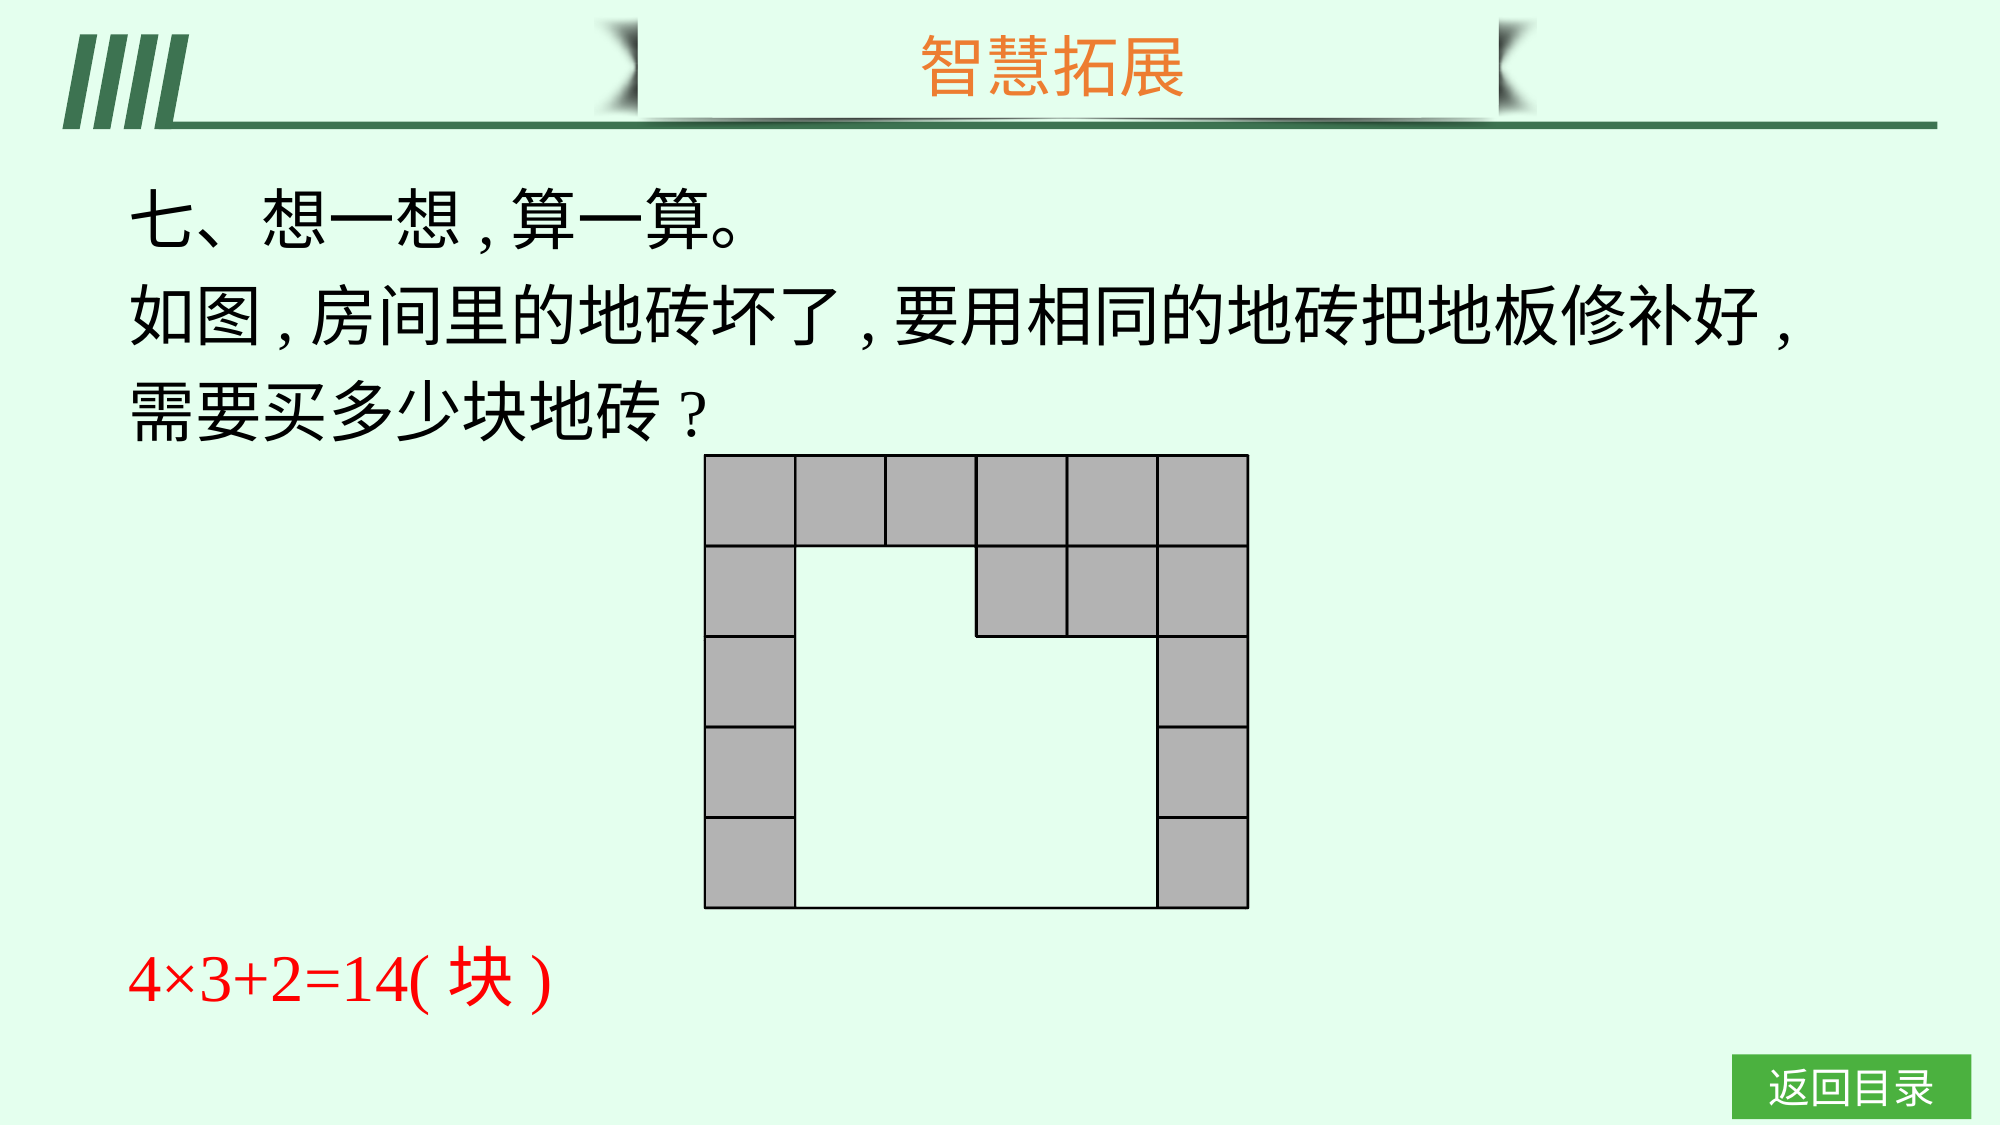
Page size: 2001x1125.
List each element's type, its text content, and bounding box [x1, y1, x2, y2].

text_box 4×3+2=14(块) [113, 911, 584, 1022]
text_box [594, 16, 1537, 127]
picture [702, 451, 1251, 912]
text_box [62, 34, 1938, 130]
text_box 七、想一想,算一算。 如图,房间里的地砖坏了,要用相同的地砖把地板修补好,需要买多少块地砖? [113, 154, 1887, 457]
